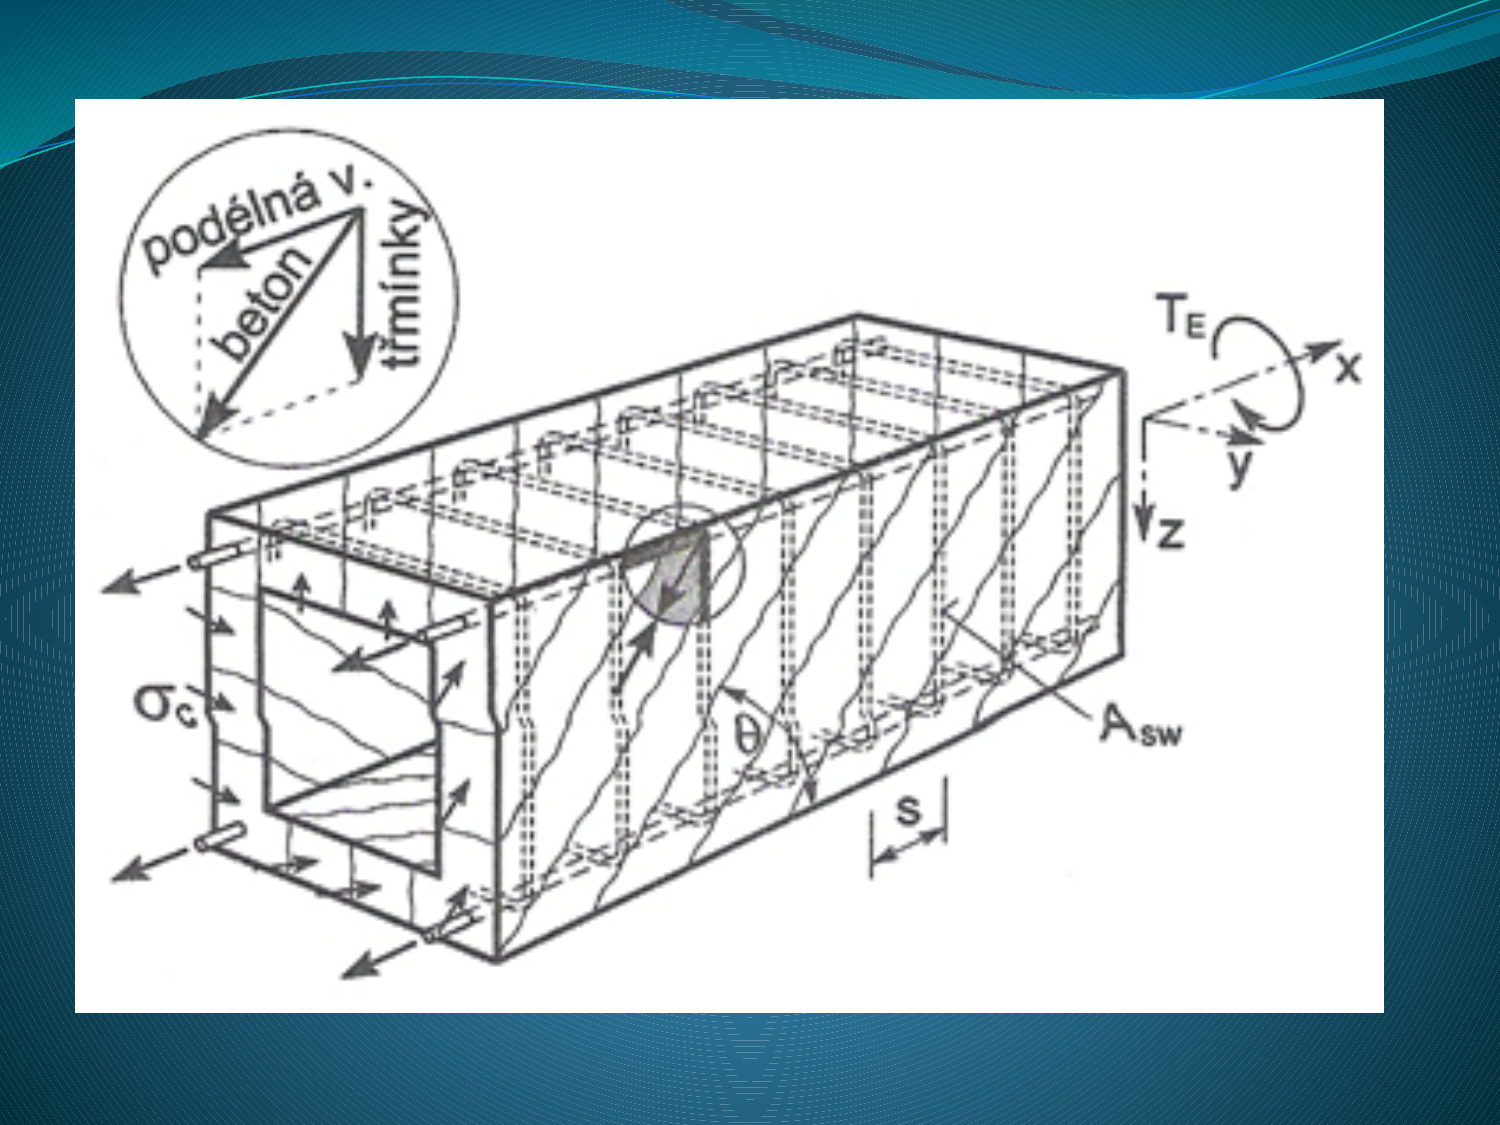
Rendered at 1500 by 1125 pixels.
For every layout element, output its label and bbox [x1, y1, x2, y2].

picture [74, 99, 1384, 1013]
